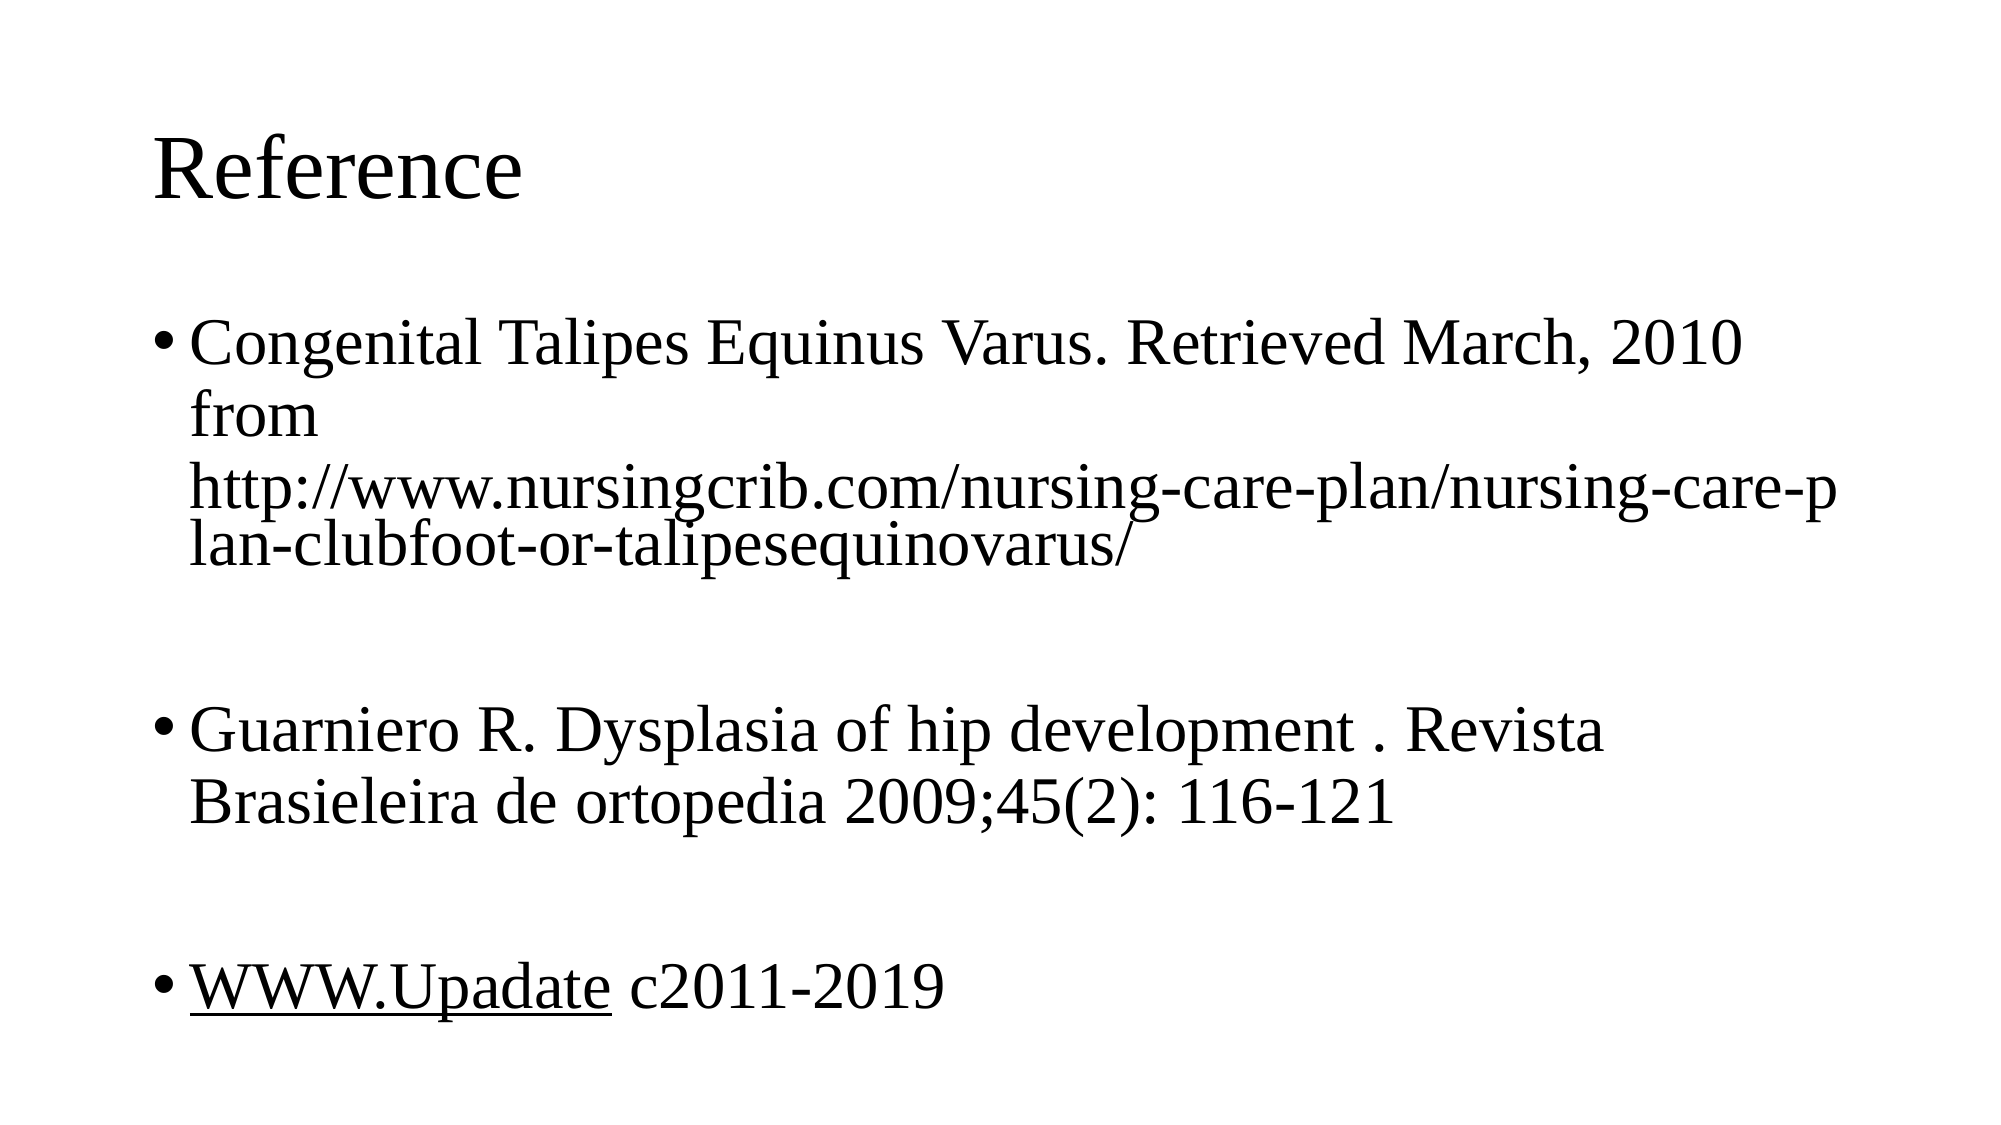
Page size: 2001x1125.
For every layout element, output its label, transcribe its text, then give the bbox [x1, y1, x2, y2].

list Congenital Talipes Equinus Varus. Retrieved March, 2010 from http://www.nursingcrib.com/nursing-care-plan/nursing-care-plan-clubfoot-or-talipesequinovarus/ Guarniero R. Dysplasia of hip development . Revista Brasieleira de ortopedia 2009;45(2): 116-121 WWW.Upadate c2011-2019 [137, 299, 1863, 1014]
title Reference [137, 59, 1863, 278]
